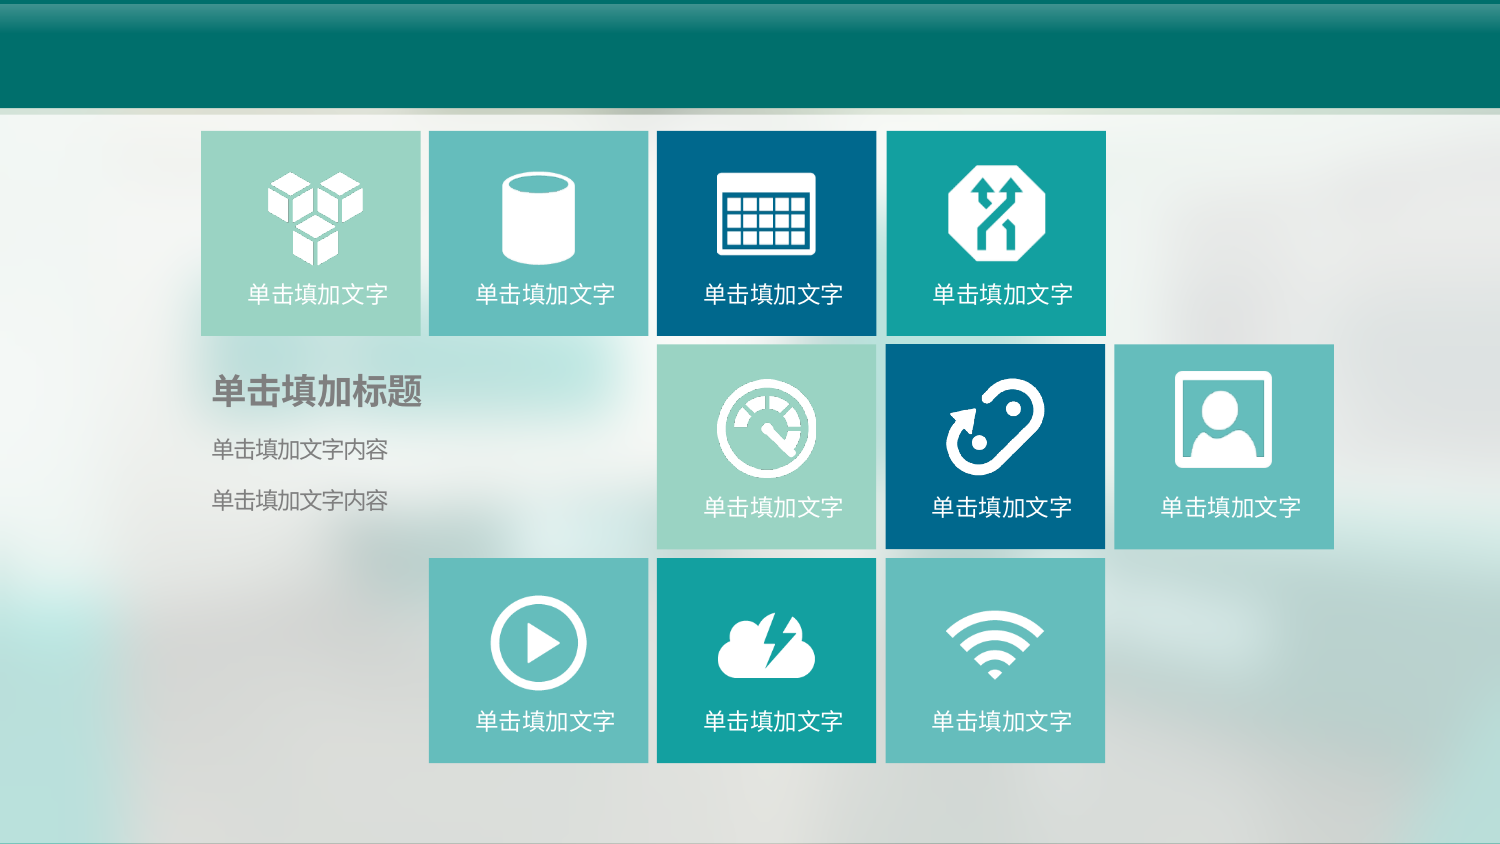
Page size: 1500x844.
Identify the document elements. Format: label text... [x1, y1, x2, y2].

text_box 单击填加标题 [196, 362, 635, 401]
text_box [428, 558, 649, 764]
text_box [656, 344, 877, 550]
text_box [886, 130, 1107, 336]
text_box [1114, 344, 1334, 550]
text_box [201, 130, 421, 336]
text_box 单击填加文字内容 单击填加文字内容 [211, 438, 650, 541]
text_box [656, 558, 877, 764]
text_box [885, 558, 1106, 764]
picture [0, 109, 1500, 114]
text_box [885, 344, 1106, 550]
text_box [428, 130, 649, 336]
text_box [656, 130, 877, 336]
